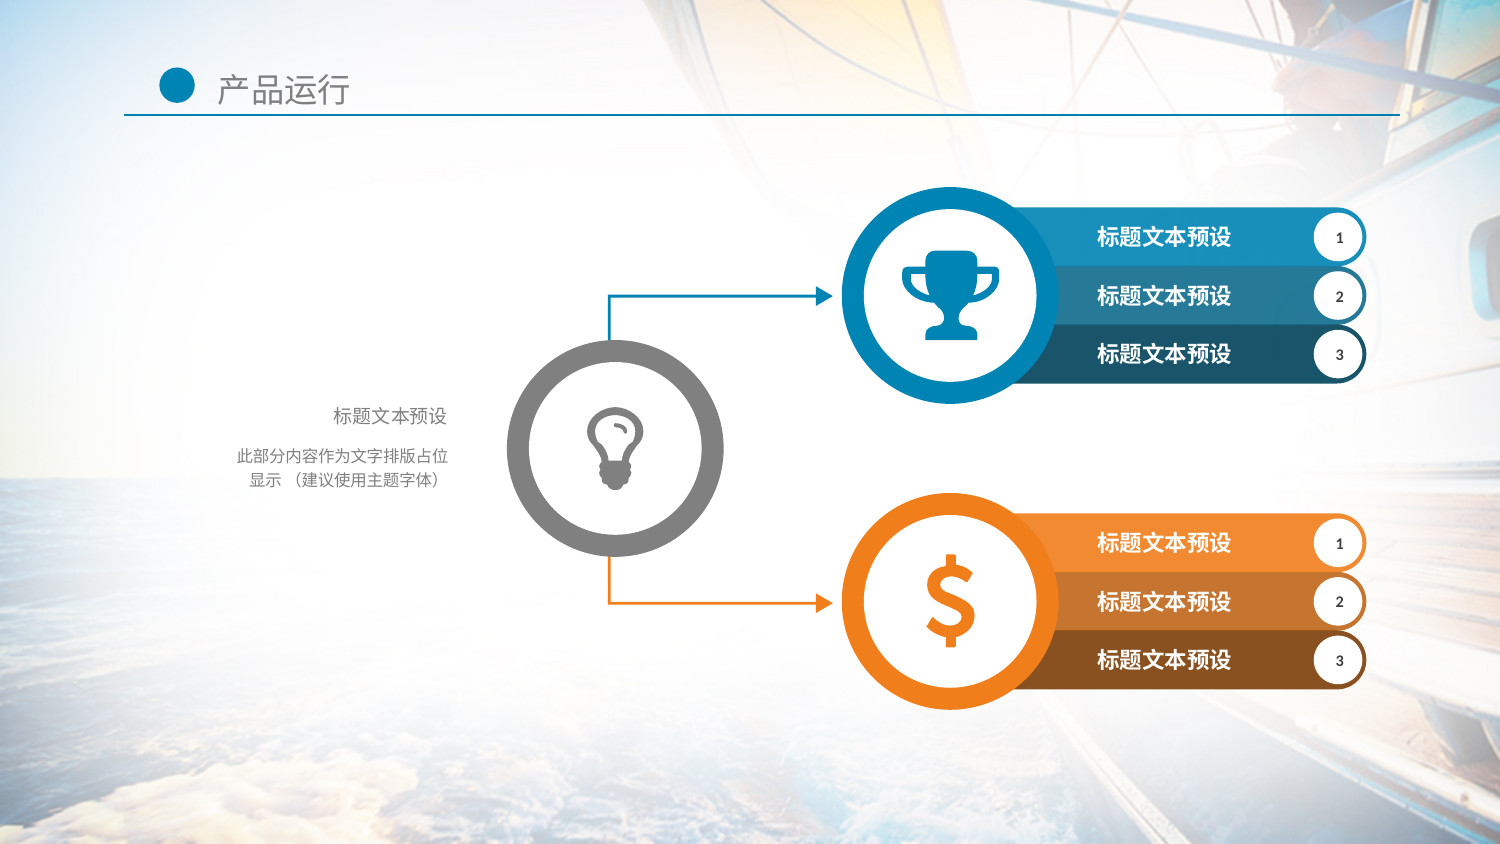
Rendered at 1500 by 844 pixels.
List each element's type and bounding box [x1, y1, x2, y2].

text_box [506, 339, 724, 558]
text_box [605, 284, 835, 338]
picture [0, 0, 1500, 844]
text_box [212, 396, 508, 504]
text_box [841, 186, 1367, 405]
text_box [841, 492, 1367, 710]
text_box [605, 565, 835, 615]
